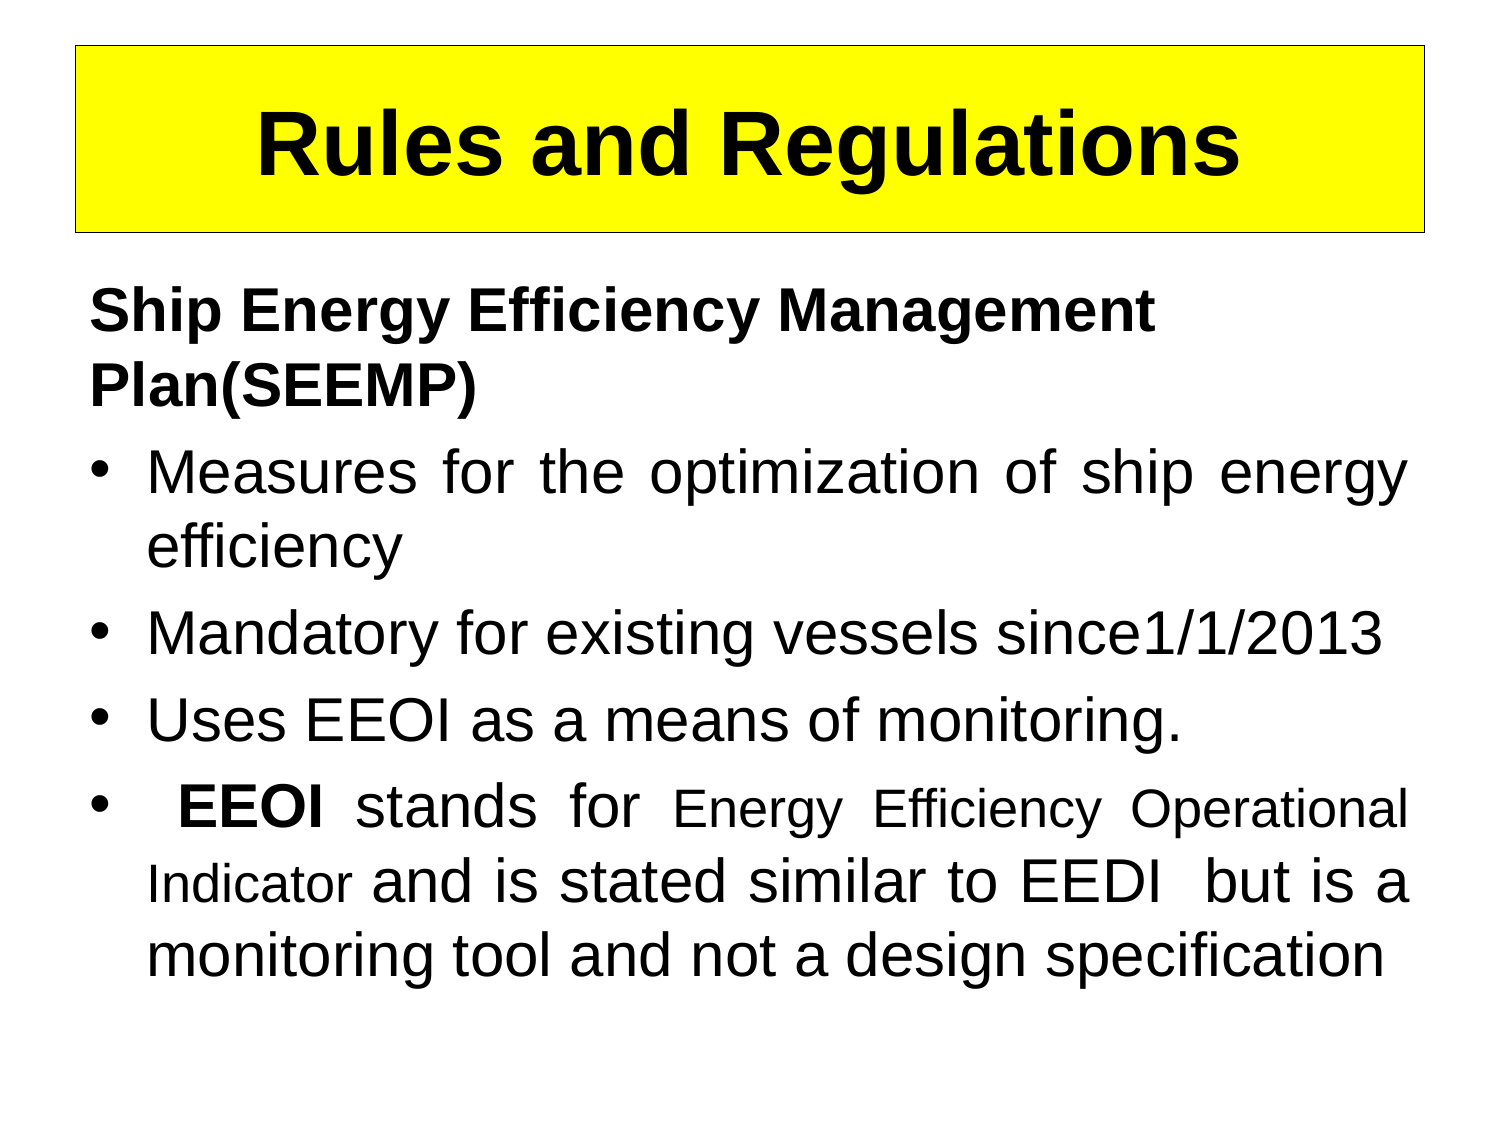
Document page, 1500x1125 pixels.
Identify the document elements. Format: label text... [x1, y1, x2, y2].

text_box Rules and Regulations [75, 45, 1425, 233]
text_box Ship Energy Efficiency Management Plan(SEEMP) Measures for the optimization of ship energy efficiency Mandatory for existing vessels since1/1/2013 Uses EEOI as a means of monitoring. EEOI stands for Energy Efficiency Operational Indicator and is stated similar to EEDI but is a monitoring tool and not a design specification [75, 262, 1425, 1005]
